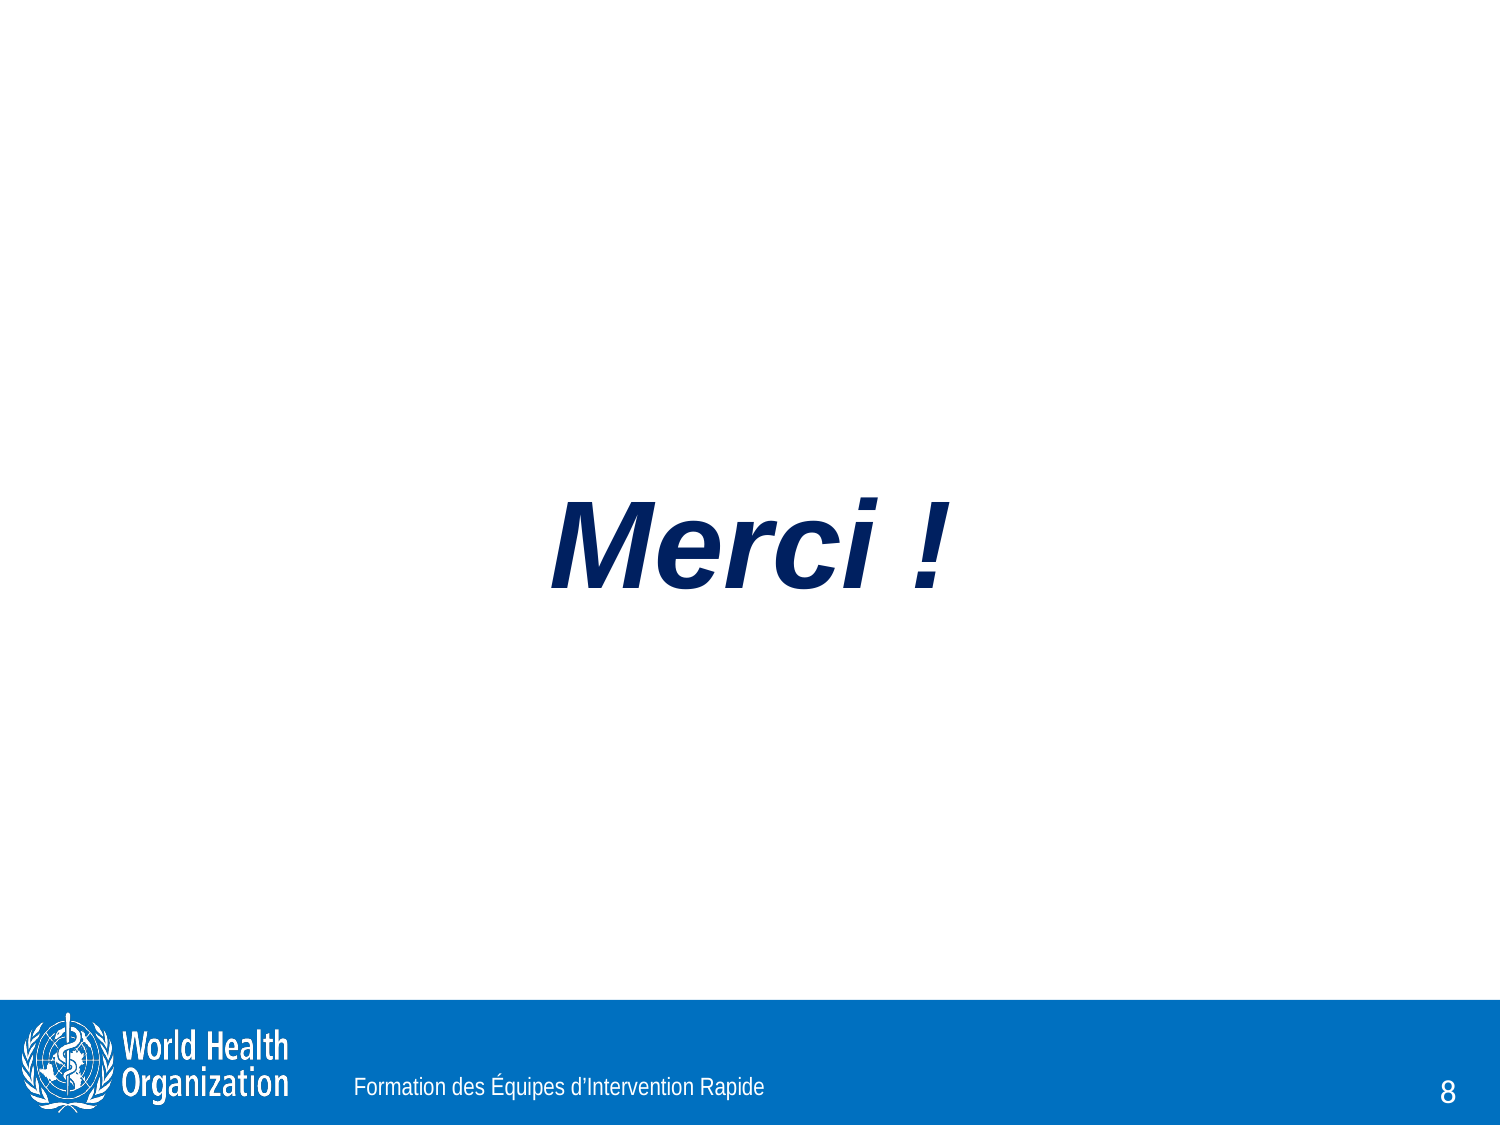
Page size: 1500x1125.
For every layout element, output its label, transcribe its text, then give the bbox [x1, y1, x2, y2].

title Merci ! [76, 444, 1427, 632]
picture [21, 1012, 288, 1113]
